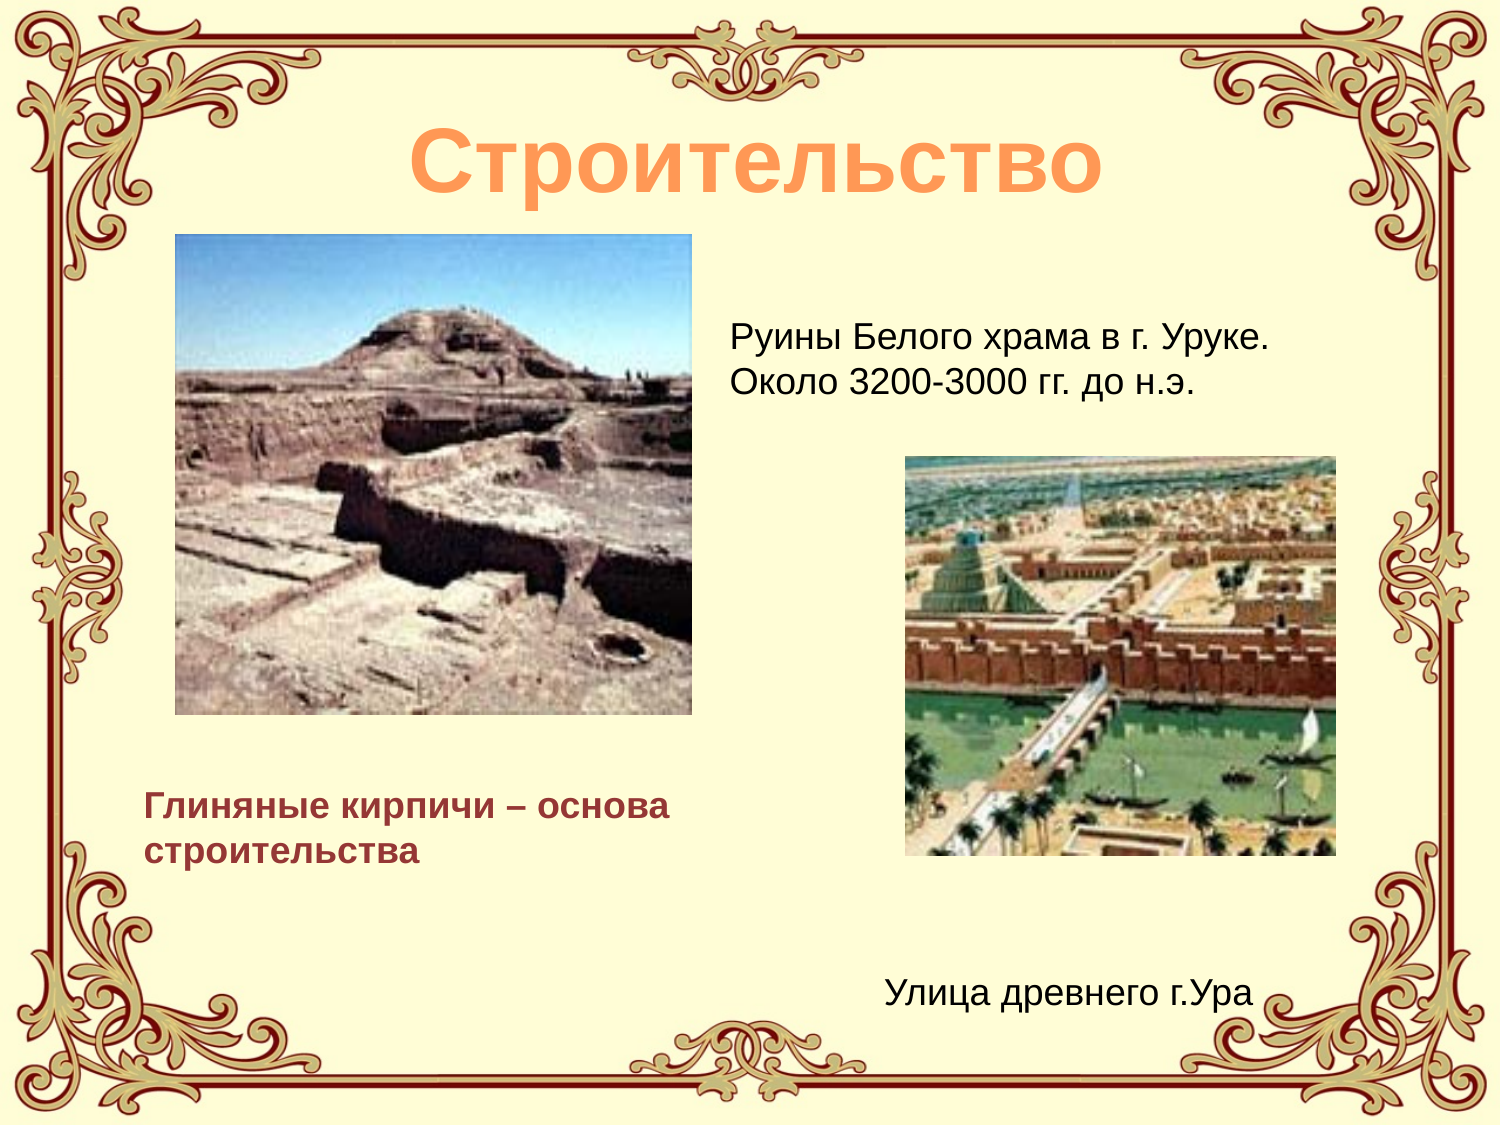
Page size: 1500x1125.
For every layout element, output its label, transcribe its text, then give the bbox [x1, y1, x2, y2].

text_box Глиняные кирпичи – основа строительства [128, 773, 879, 879]
picture [0, 0, 1500, 1125]
title Строительство [81, 140, 1433, 282]
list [175, 234, 692, 716]
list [905, 456, 1337, 856]
text_box Улица древнего г.Ура [543, 960, 1284, 1021]
text_box Руины Белого храма в г. Уруке. Около 3200-3000 гг. до н.э. [714, 304, 1465, 410]
